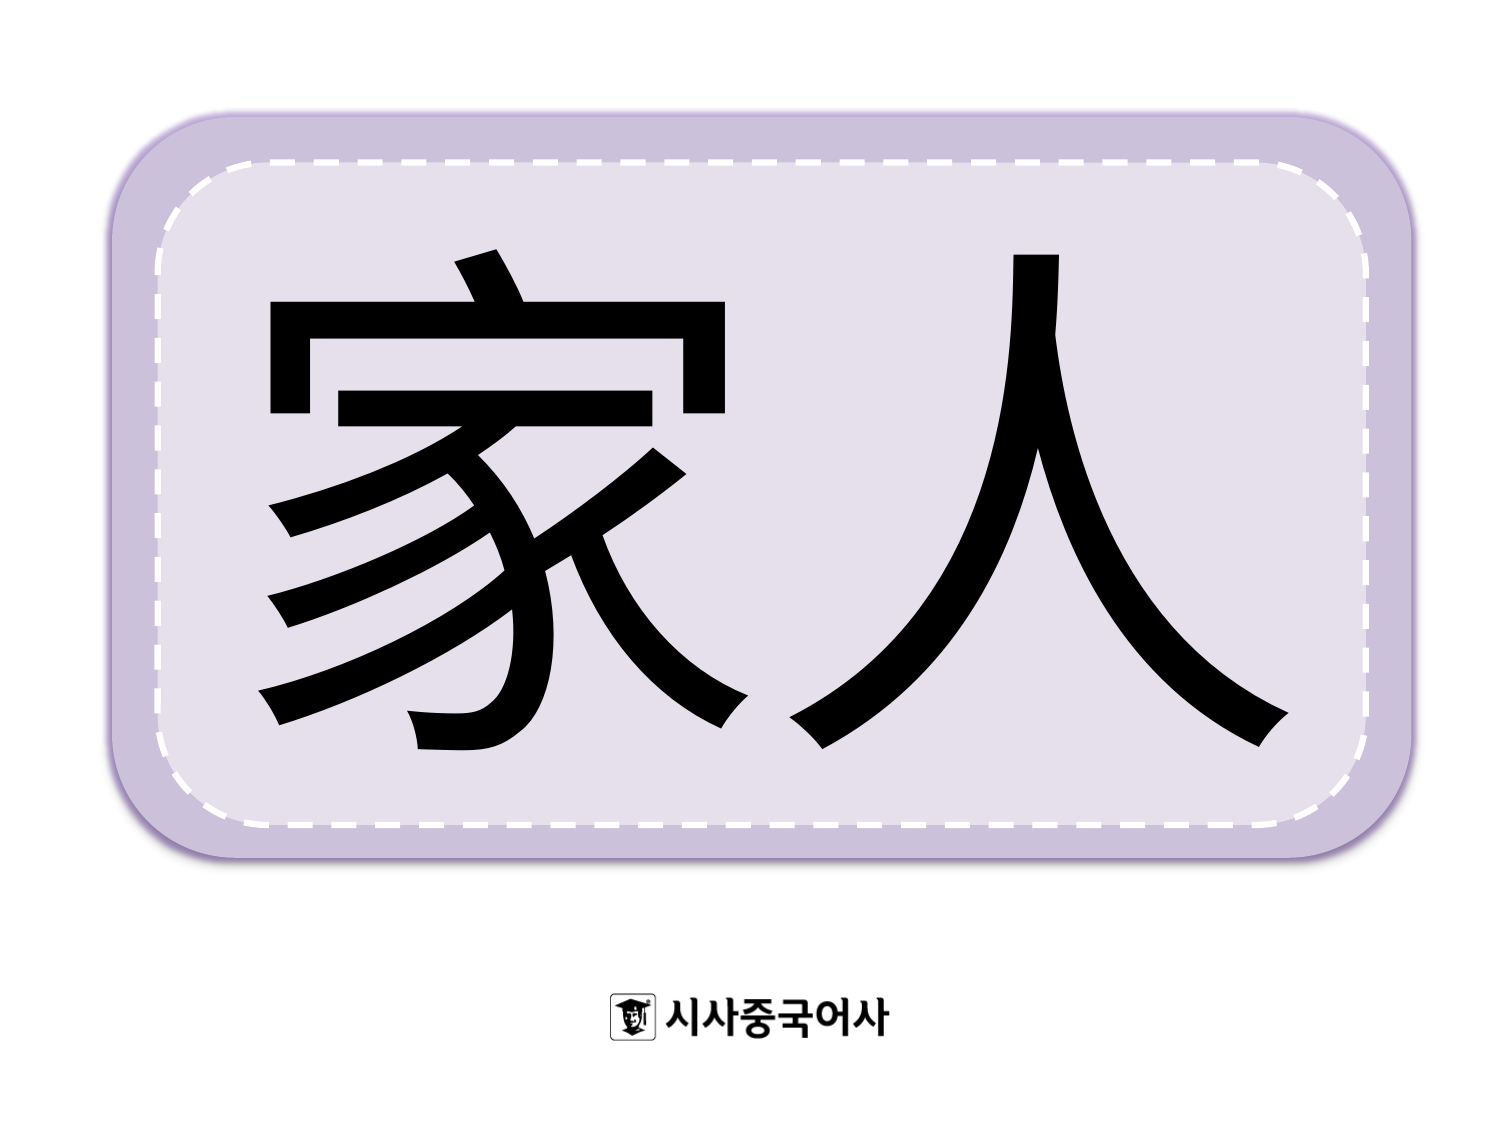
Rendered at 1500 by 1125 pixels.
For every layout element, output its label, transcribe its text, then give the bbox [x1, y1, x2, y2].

picture [602, 987, 898, 1047]
text_box 家人 [162, 160, 1371, 824]
